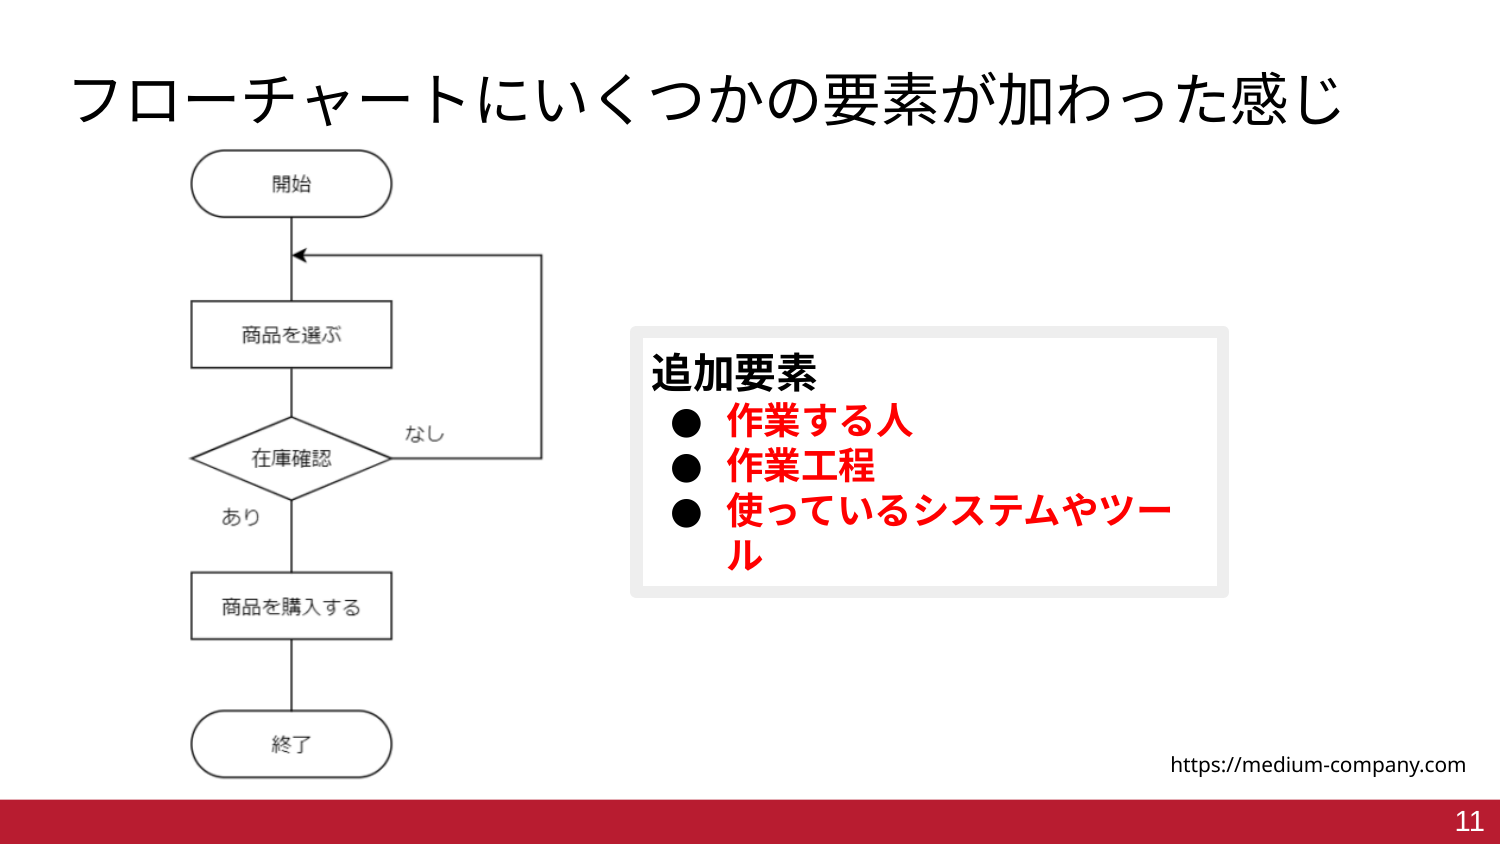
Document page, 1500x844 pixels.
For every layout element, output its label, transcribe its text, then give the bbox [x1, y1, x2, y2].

title フローチャートにいくつかの要素が加わった感じ [51, 48, 1449, 142]
picture [178, 144, 553, 786]
text_box 追加要素 作業する人 作業工程 使っているシステムやツール [636, 331, 1224, 592]
text_box https://medium-company.com [1155, 738, 1500, 789]
slide_number 11 [1416, 806, 1500, 844]
